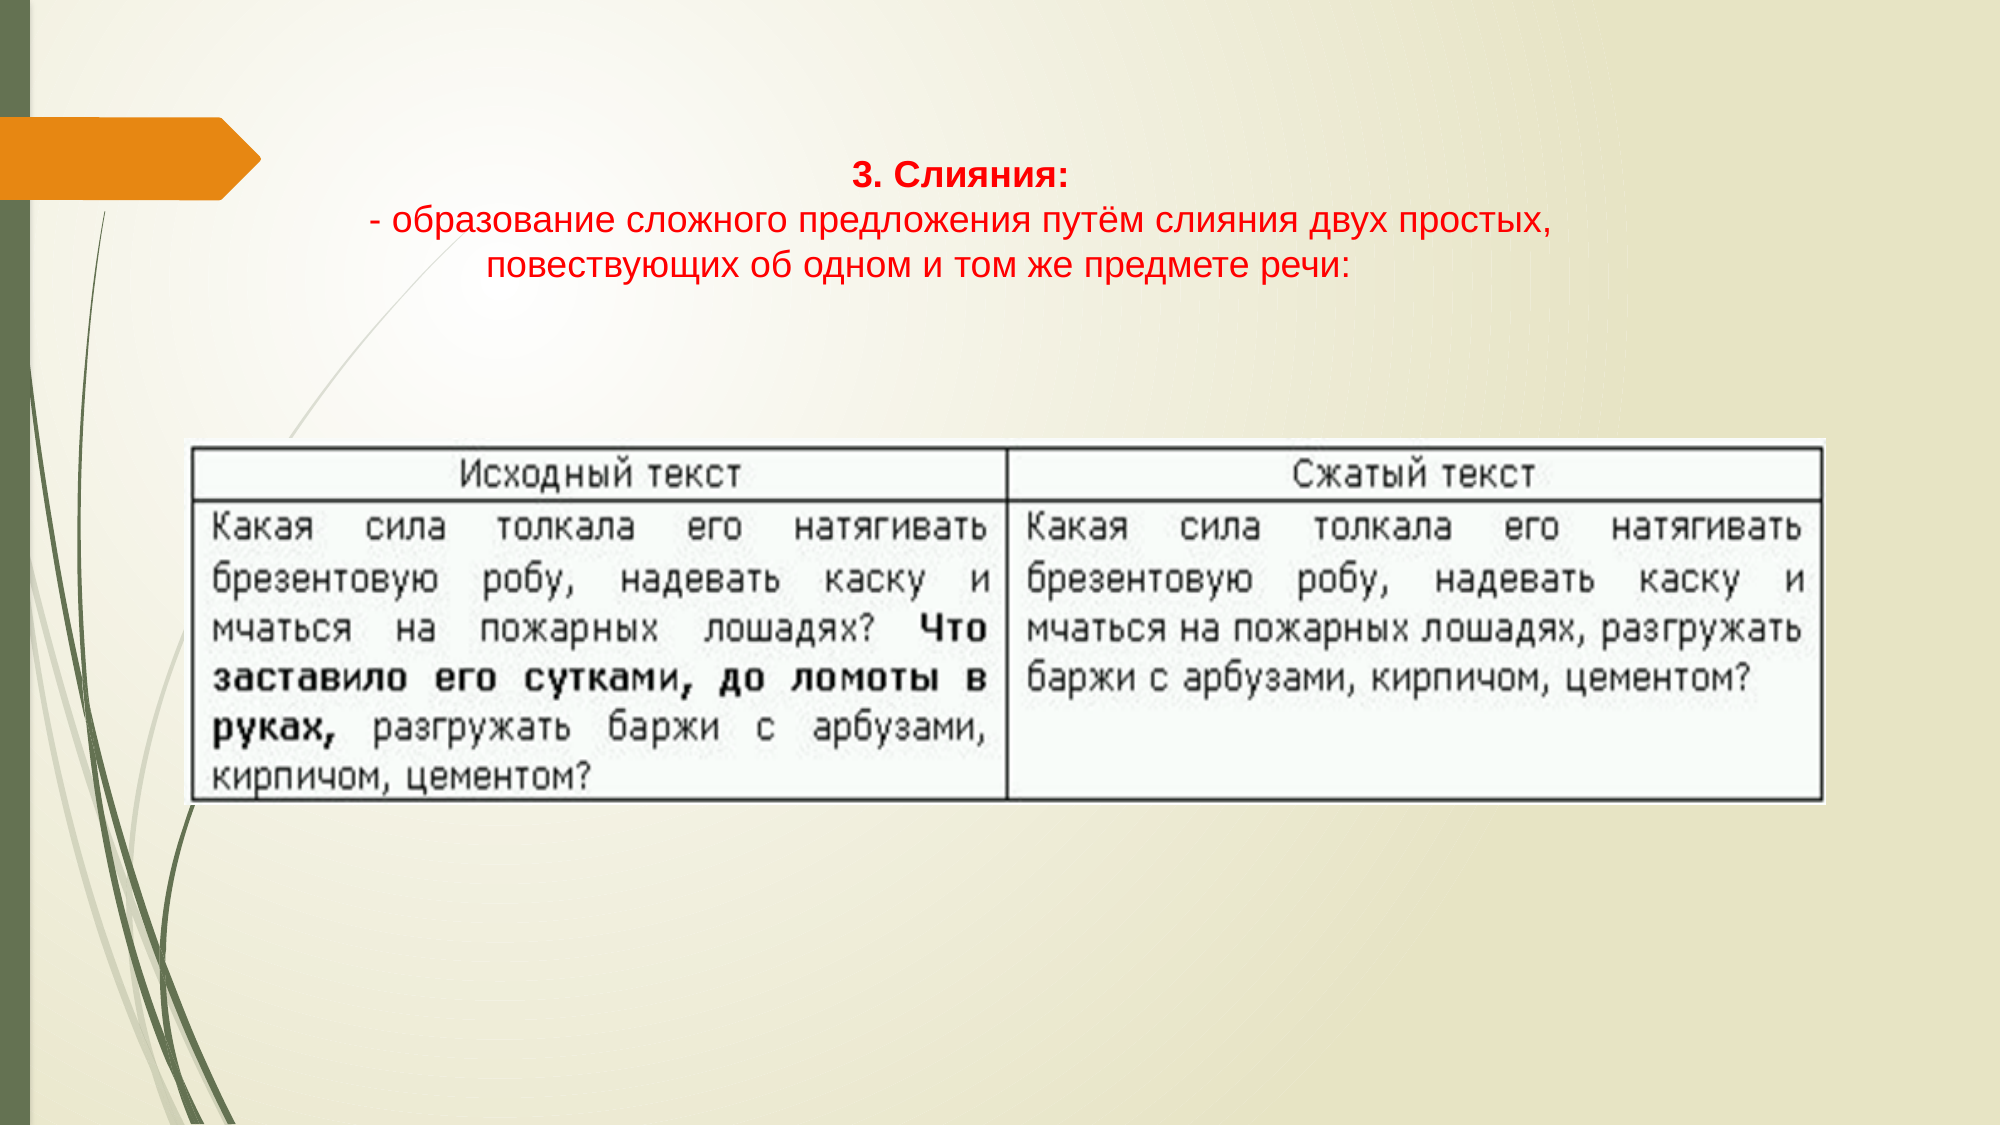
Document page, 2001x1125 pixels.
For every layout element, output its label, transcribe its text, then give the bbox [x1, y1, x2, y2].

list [184, 438, 1826, 806]
text_box 3. Слияния: - образование сложного предложения путём слияния двух простых, повествующих об одном и том же предмете речи: [253, 142, 1596, 338]
